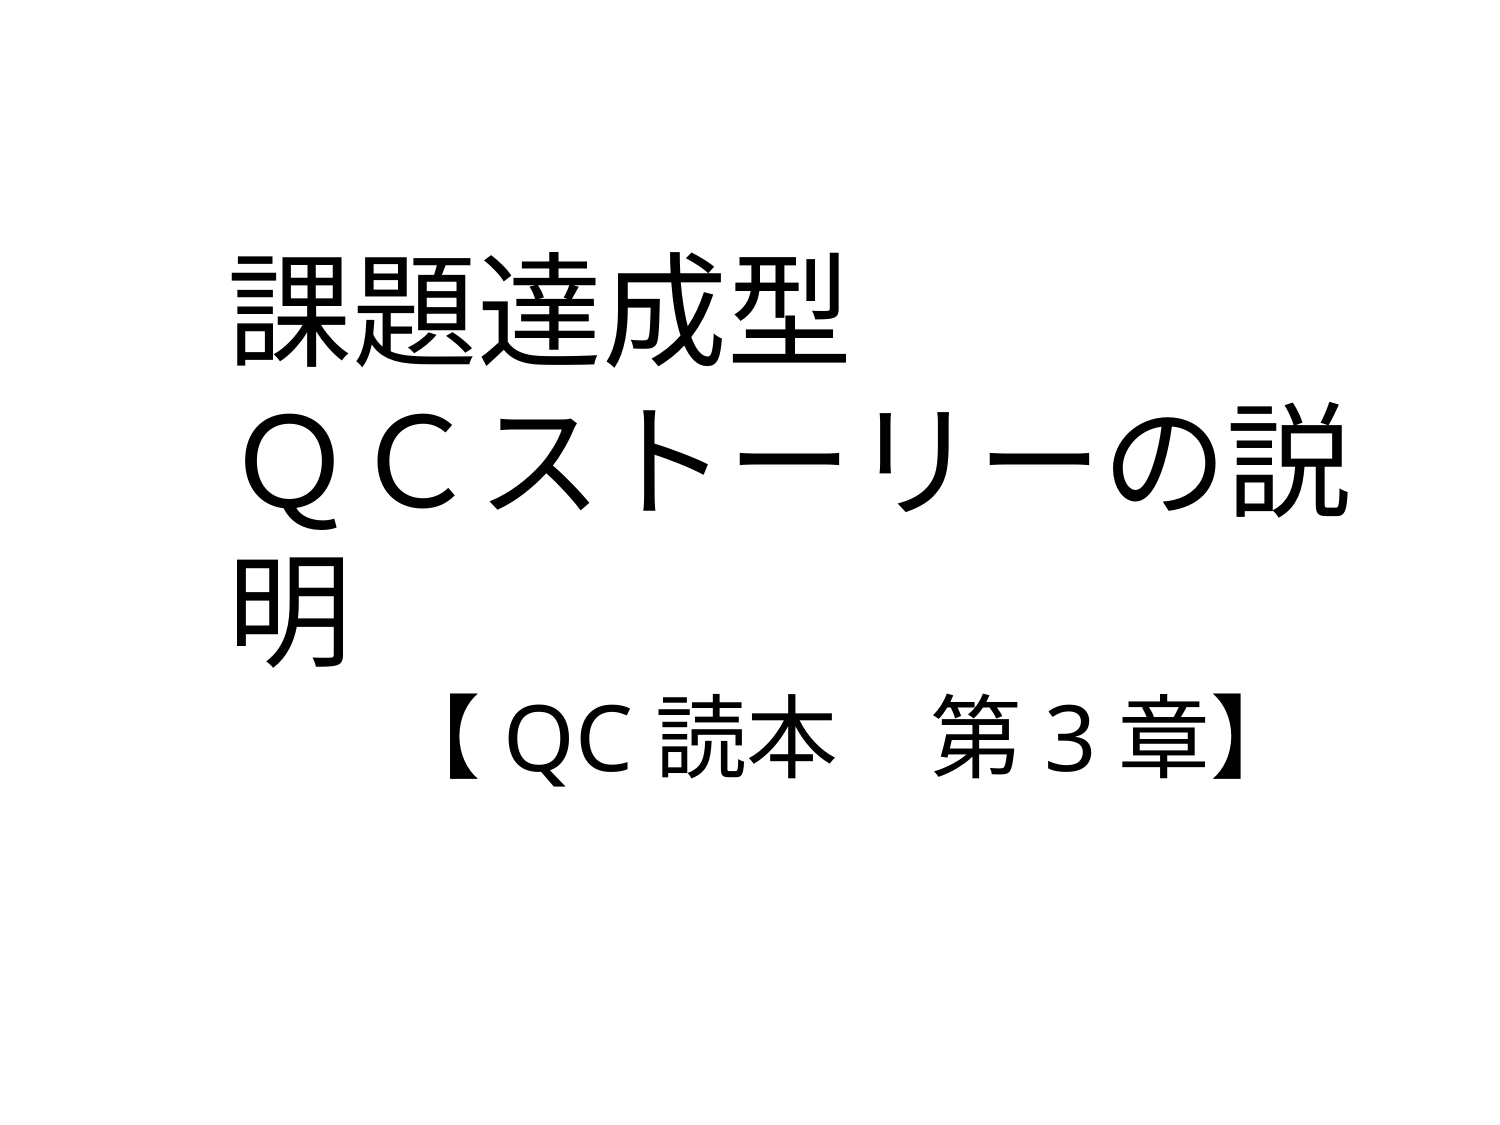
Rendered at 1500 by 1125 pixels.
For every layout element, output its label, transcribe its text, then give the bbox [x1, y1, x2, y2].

text_box 課題達成型 ＱＣストーリーの説明 [212, 74, 1388, 690]
text_box 【QC読本 第3章】 [374, 562, 1413, 798]
